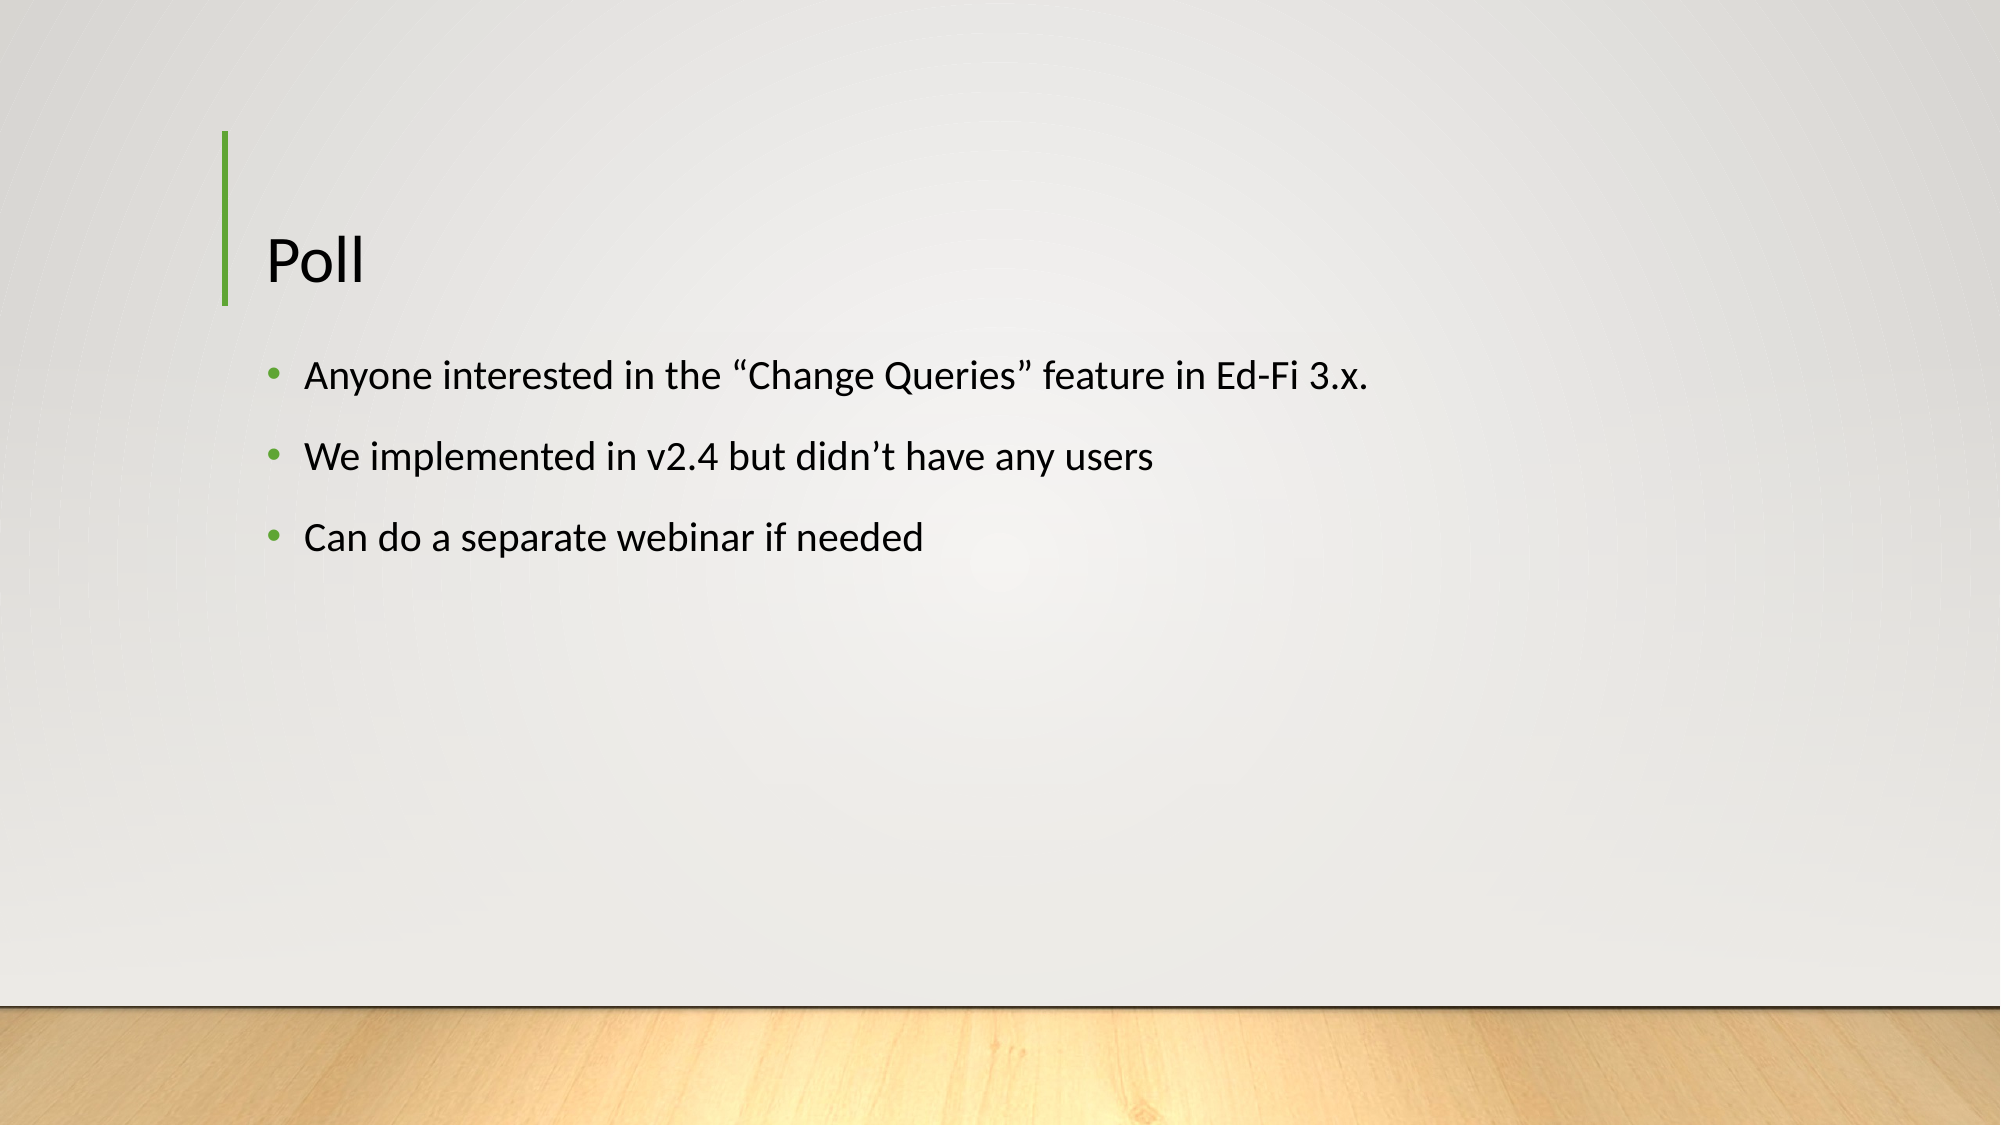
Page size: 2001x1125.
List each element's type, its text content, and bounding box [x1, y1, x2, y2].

picture [0, 1006, 2000, 1125]
title Poll [251, 131, 1814, 305]
list Anyone interested in the “Change Queries” feature in Ed-Fi 3.x. We implemented in v2.4 but didn’t have any users Can do a separate webinar if needed [251, 330, 1814, 897]
